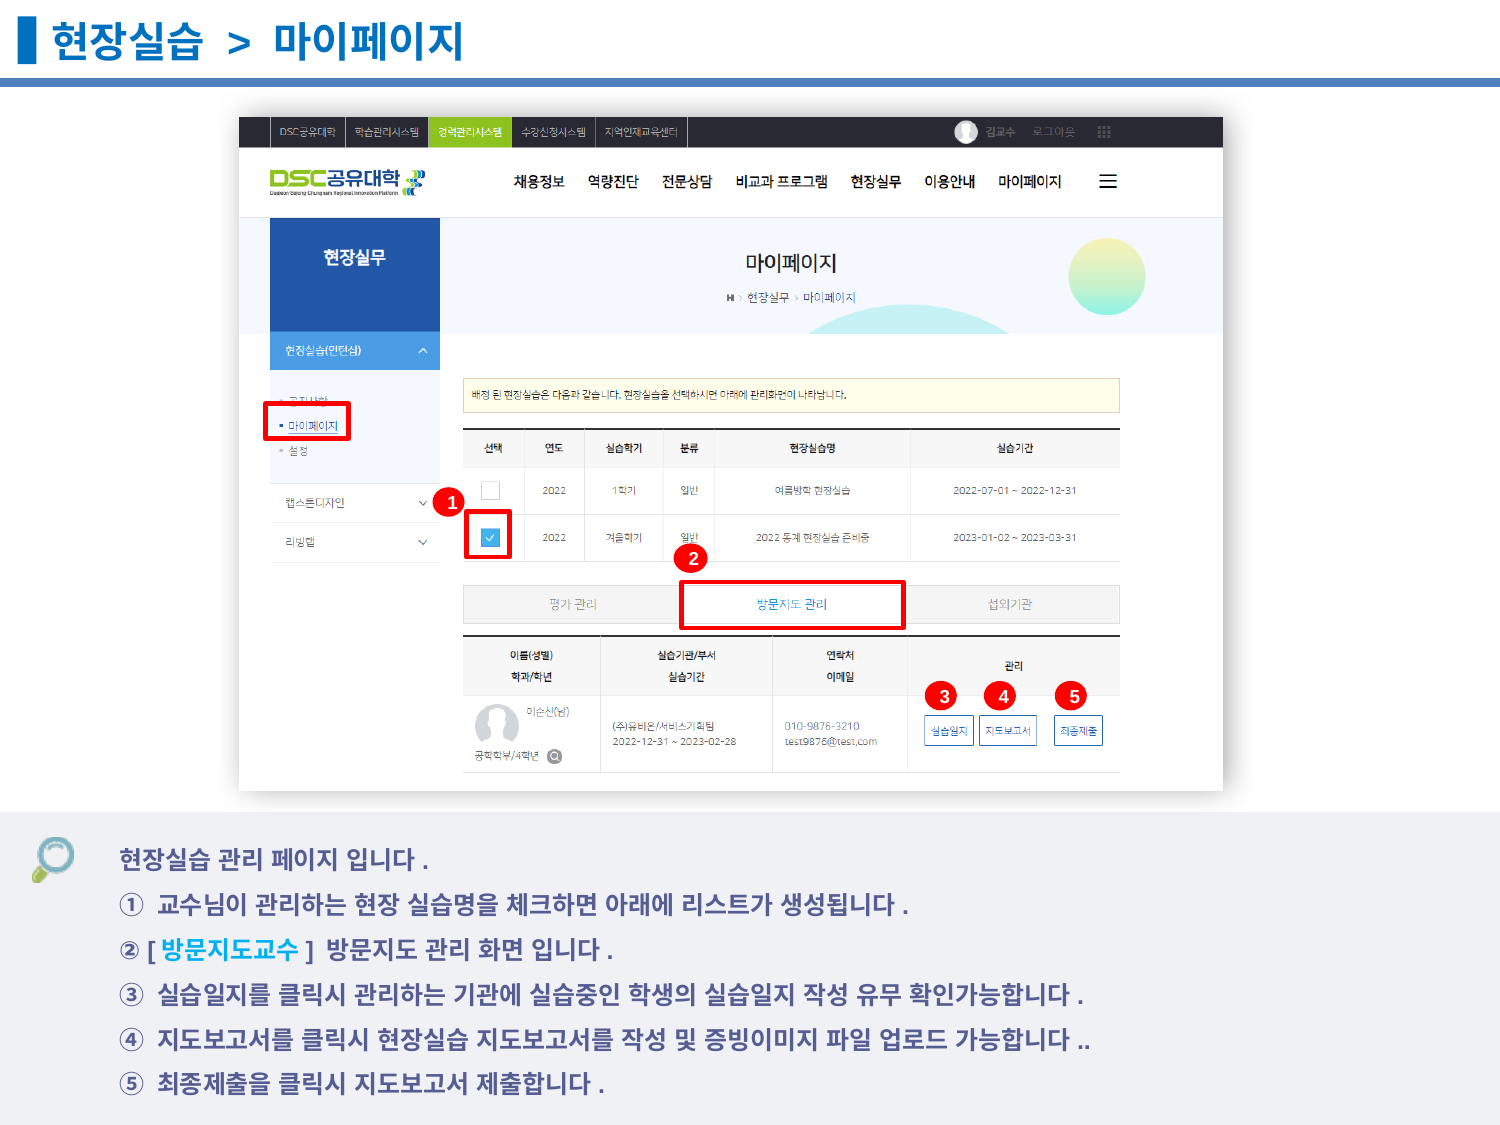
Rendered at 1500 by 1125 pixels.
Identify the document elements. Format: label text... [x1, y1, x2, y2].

picture [32, 837, 75, 883]
text_box [0, 812, 1500, 1125]
text_box 현장실습 관리 페이지 입니다. ① 교수님이 관리하는 현장 실습명을 체크하면 아래에 리스트가 생성됩니다. ② [방문지도교수] 방문지도 관리 화면 입니다. ③ 실습일지를 클릭시 관리하는 기관에 실습중인 학생의 실습일지 작성 유무 확인가능합니다. ④ 지도보고서를 클릭시 현장실습 지도보고서를 작성 및 증빙이미지 파일 업로드 가능합니다.. ⑤ 최종제출을 클릭시 지도보고서 제출합니다. [104, 822, 1215, 1125]
picture [239, 117, 1223, 791]
text_box [16, 14, 36, 66]
text_box 현장실습 > 마이페이지 [36, 12, 1140, 68]
